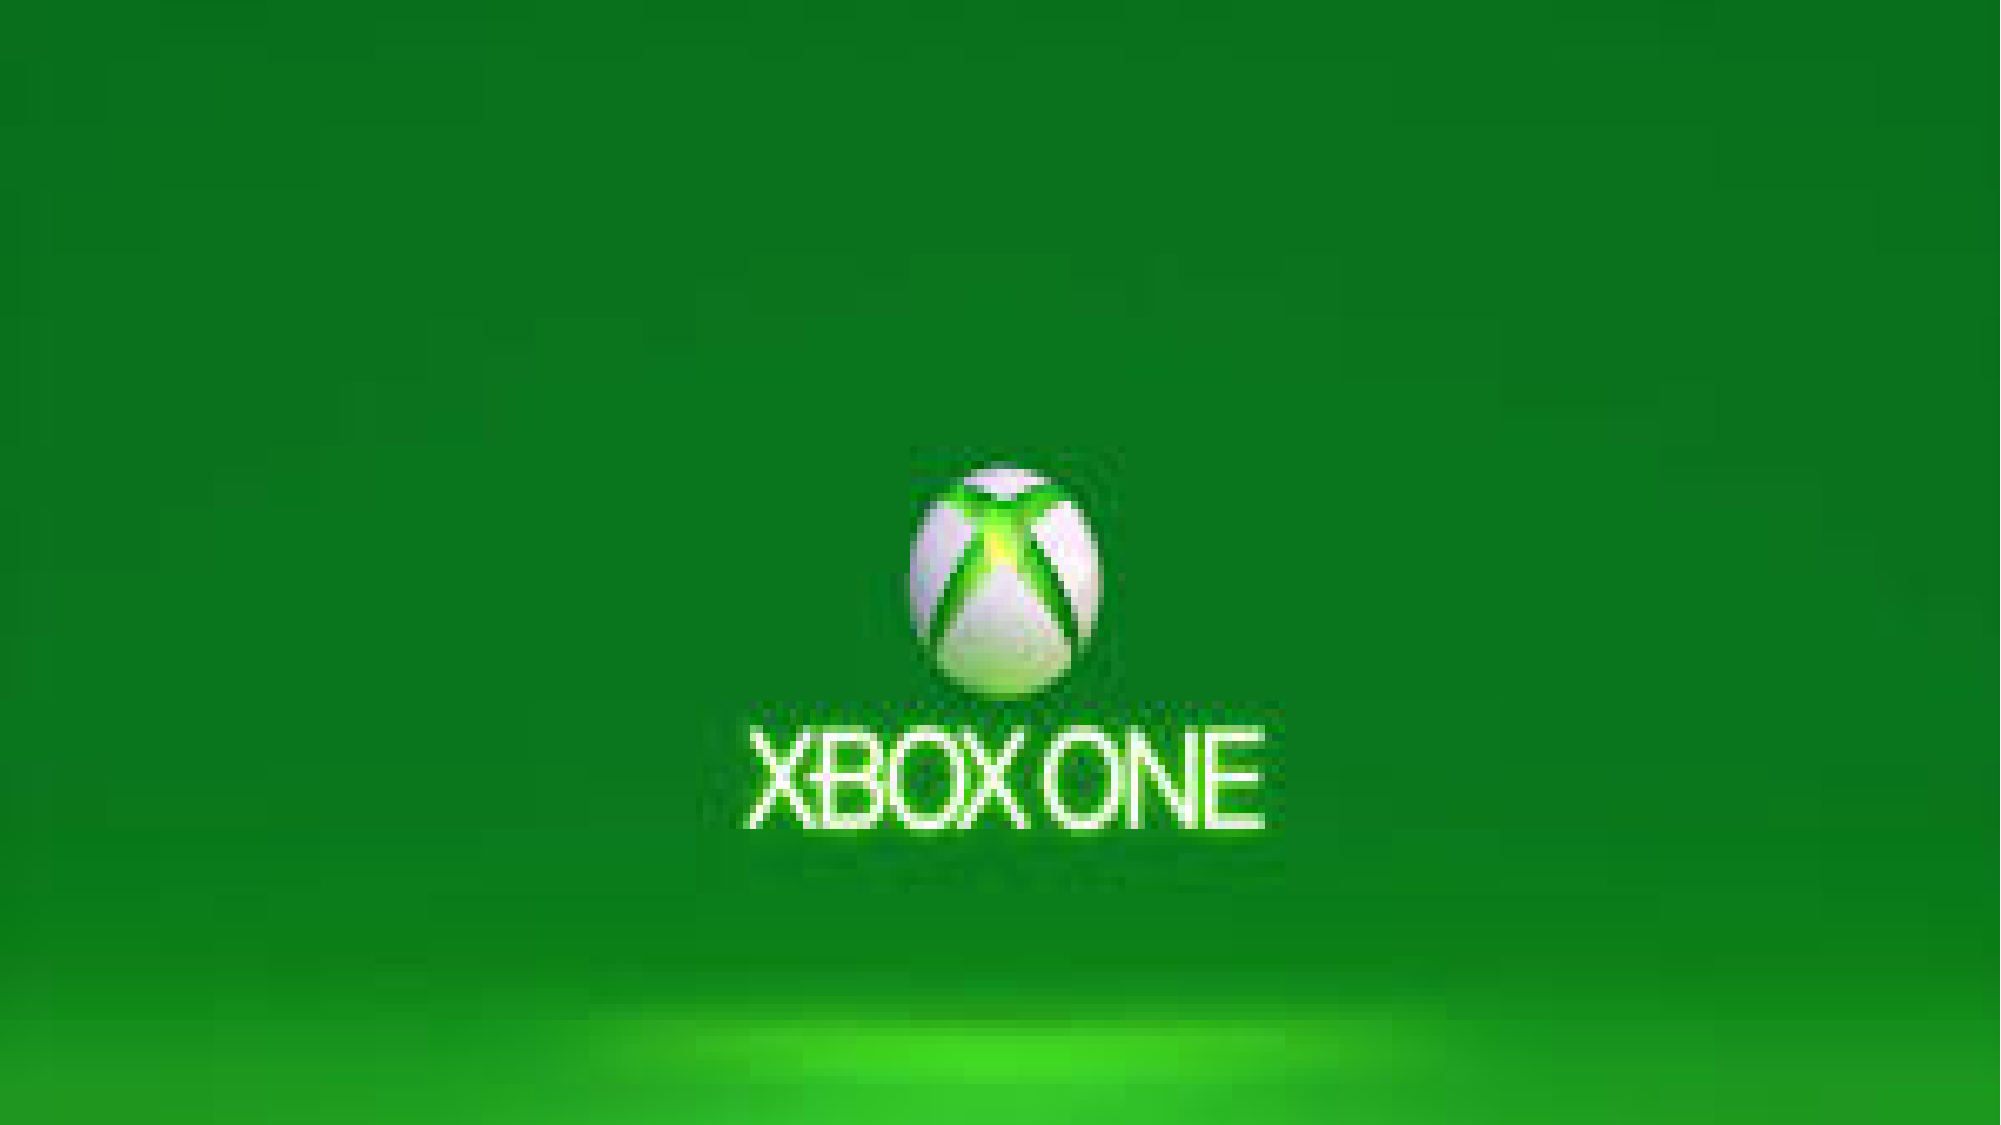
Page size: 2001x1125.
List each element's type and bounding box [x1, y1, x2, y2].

list [0, 0, 2000, 1125]
